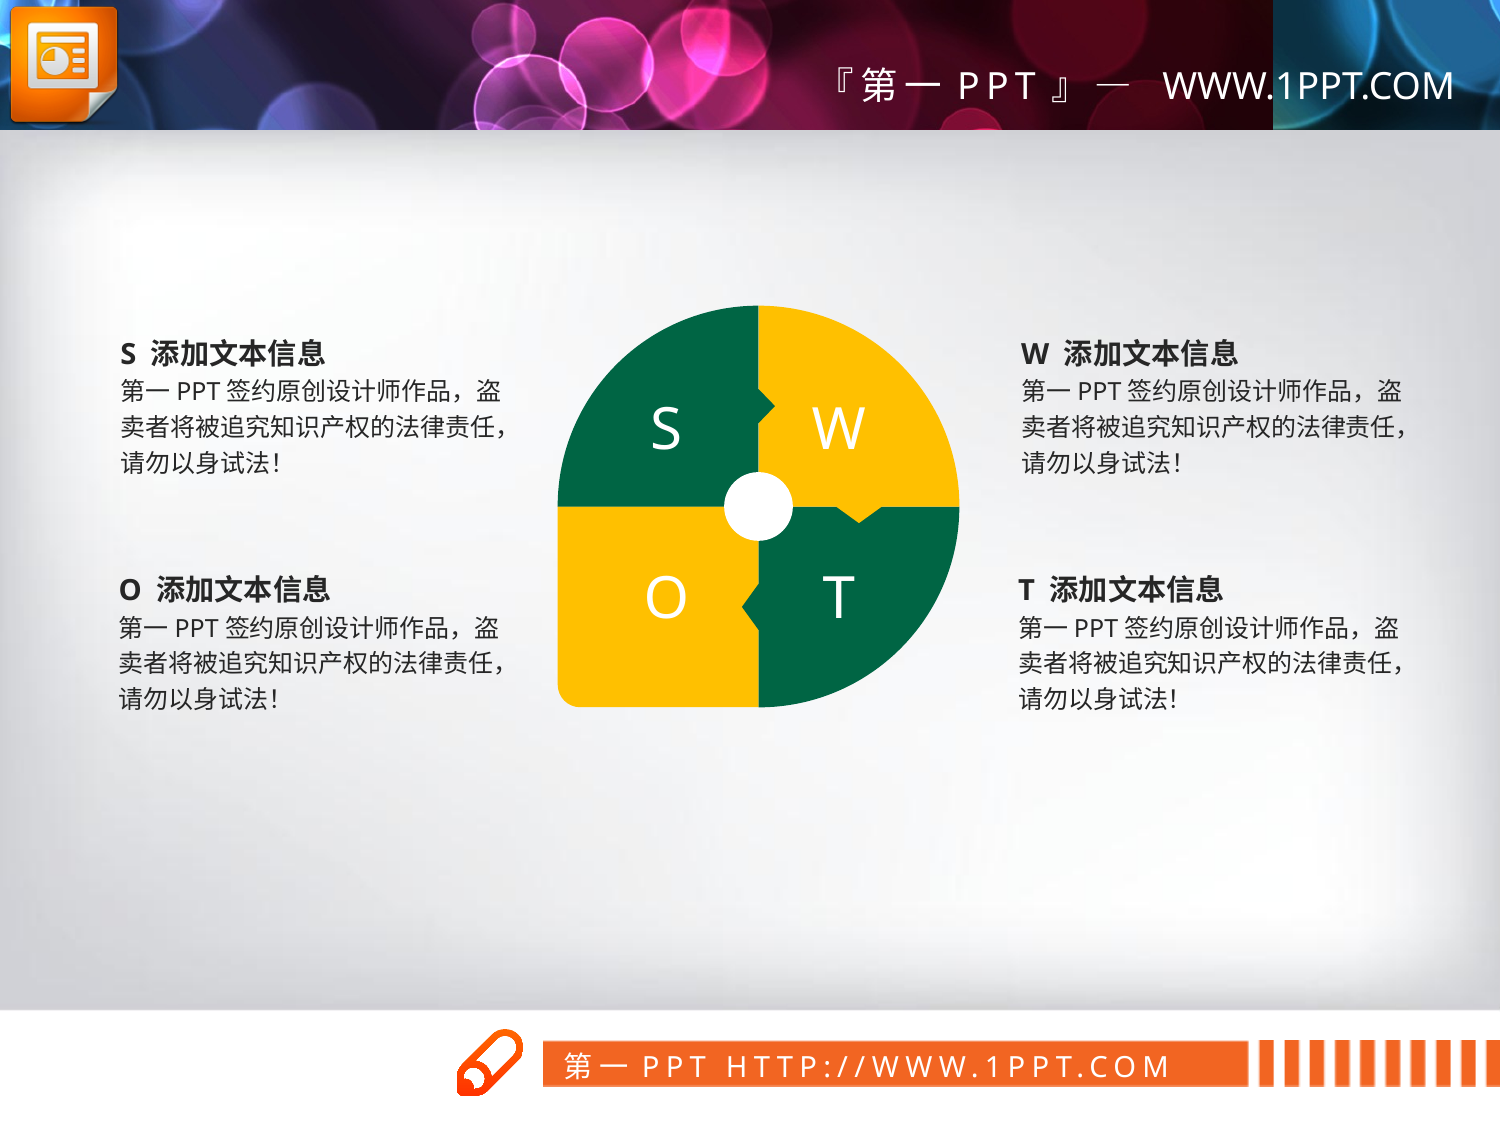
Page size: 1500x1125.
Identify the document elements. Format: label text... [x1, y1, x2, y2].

text_box O 添加文本信息 第一PPT签约原创设计师作品，盗卖者将被追究知识产权的法律责任，请勿以身试法！ [103, 556, 533, 728]
text_box S 添加文本信息 第一PPT签约原创设计师作品，盗卖者将被追究知识产权的法律责任，请勿以身试法！ [105, 320, 535, 492]
text_box [555, 508, 757, 710]
text_box S [635, 384, 698, 469]
picture [0, 0, 1500, 1012]
text_box [740, 508, 962, 710]
text_box T 添加文本信息 第一PPT签约原创设计师作品，盗卖者将被追究知识产权的法律责任，请勿以身试法！ [1003, 556, 1432, 728]
text_box [760, 303, 962, 525]
text_box [555, 303, 778, 509]
text_box W [796, 384, 881, 469]
text_box [722, 469, 795, 543]
text_box W 添加文本信息 第一PPT签约原创设计师作品，盗卖者将被追究知识产权的法律责任，请勿以身试法！ [1006, 320, 1435, 492]
picture [543, 1040, 1500, 1087]
text_box T [807, 552, 870, 638]
text_box O [628, 552, 704, 638]
